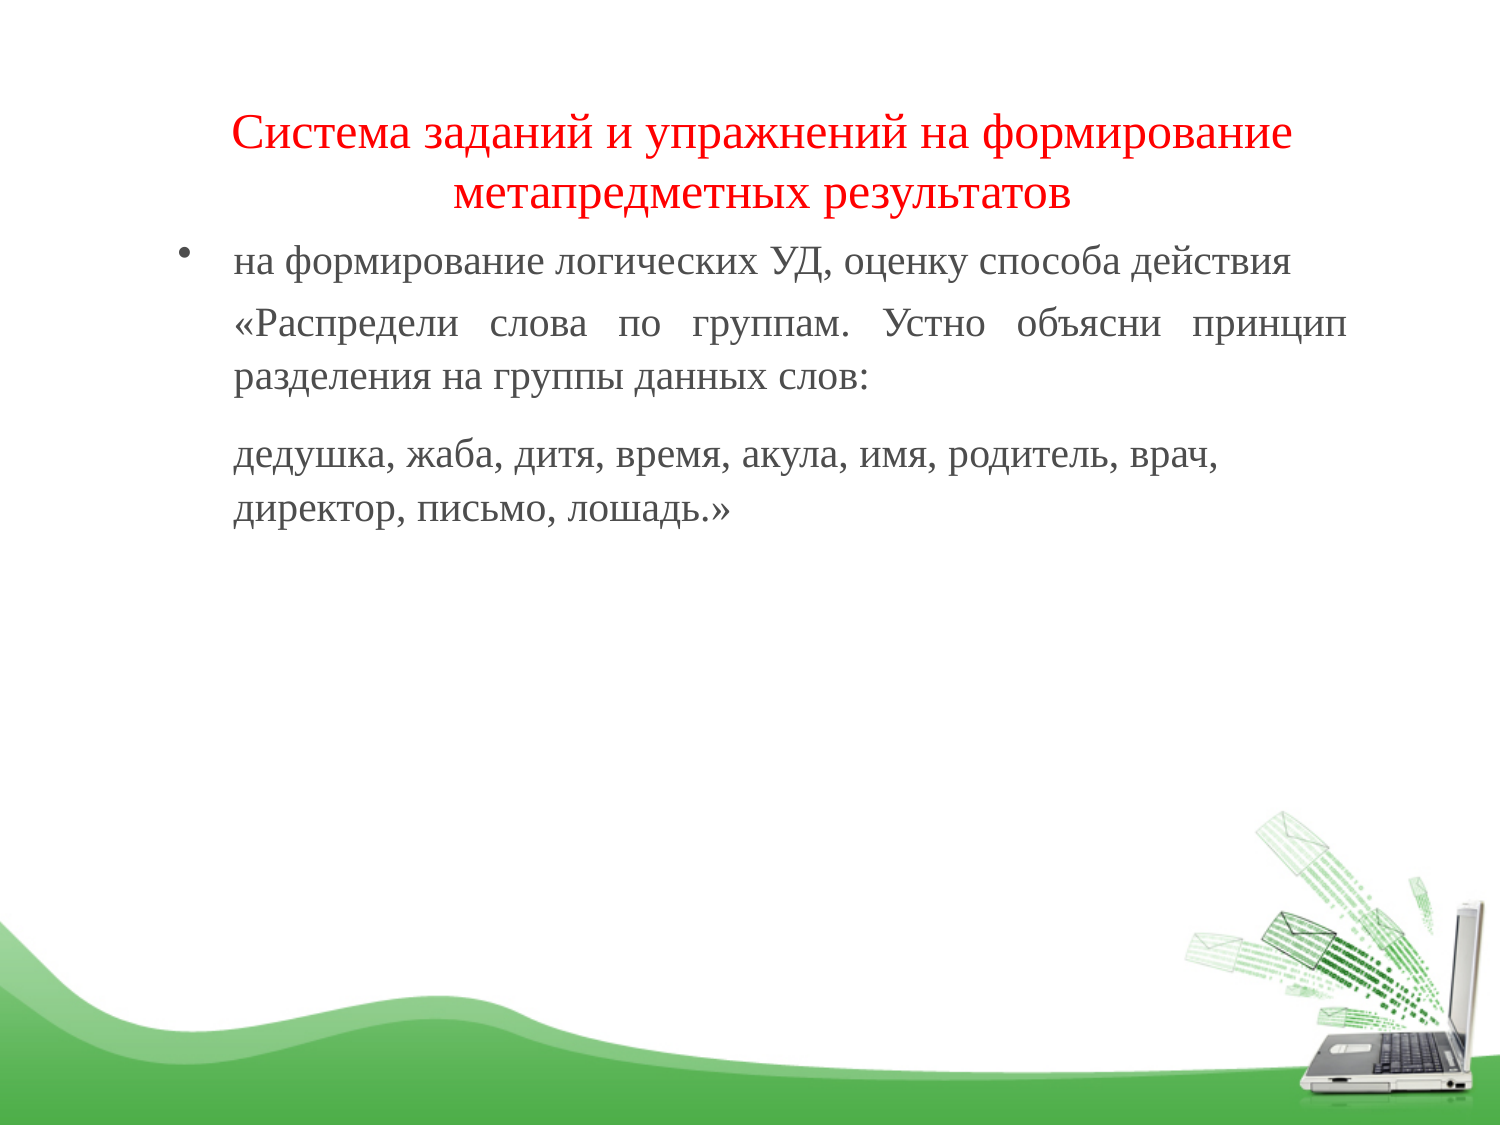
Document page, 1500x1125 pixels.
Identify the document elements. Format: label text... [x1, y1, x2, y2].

title Система заданий и упражнений на формирование метапредметных результатов [162, 99, 1363, 218]
list на формирование логических УД, оценку способа действия «Распредели слова по группам. Устно объясни принцип разделения на группы данных слов: дедушка, жаба, дитя, время, акула, имя, родитель, врач, директор, письмо, лошадь.» [162, 224, 1363, 925]
picture [0, 0, 1500, 1125]
